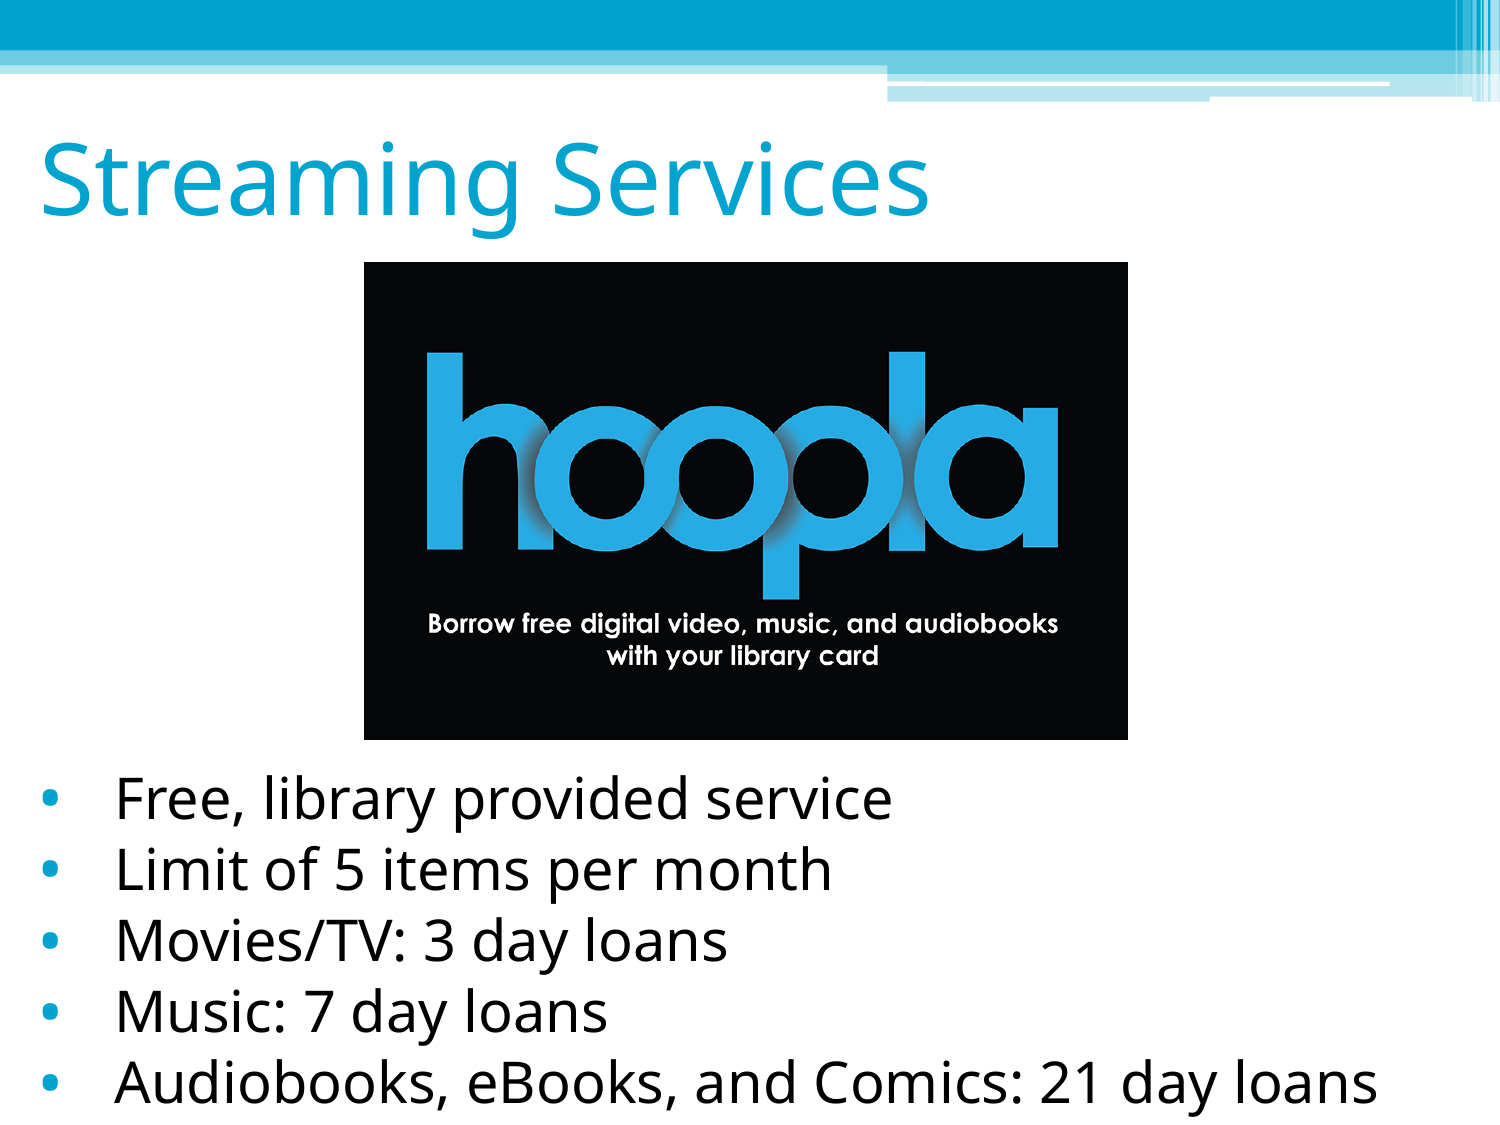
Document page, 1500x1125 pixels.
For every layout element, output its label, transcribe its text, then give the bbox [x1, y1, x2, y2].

picture [364, 262, 1128, 740]
title Streaming Services [24, 87, 1375, 263]
text_box Free, library provided service Limit of 5 items per month Movies/TV: 3 day loans Music: 7 day loans Audiobooks, eBooks, and Comics: 21 day loans [25, 754, 1475, 1125]
